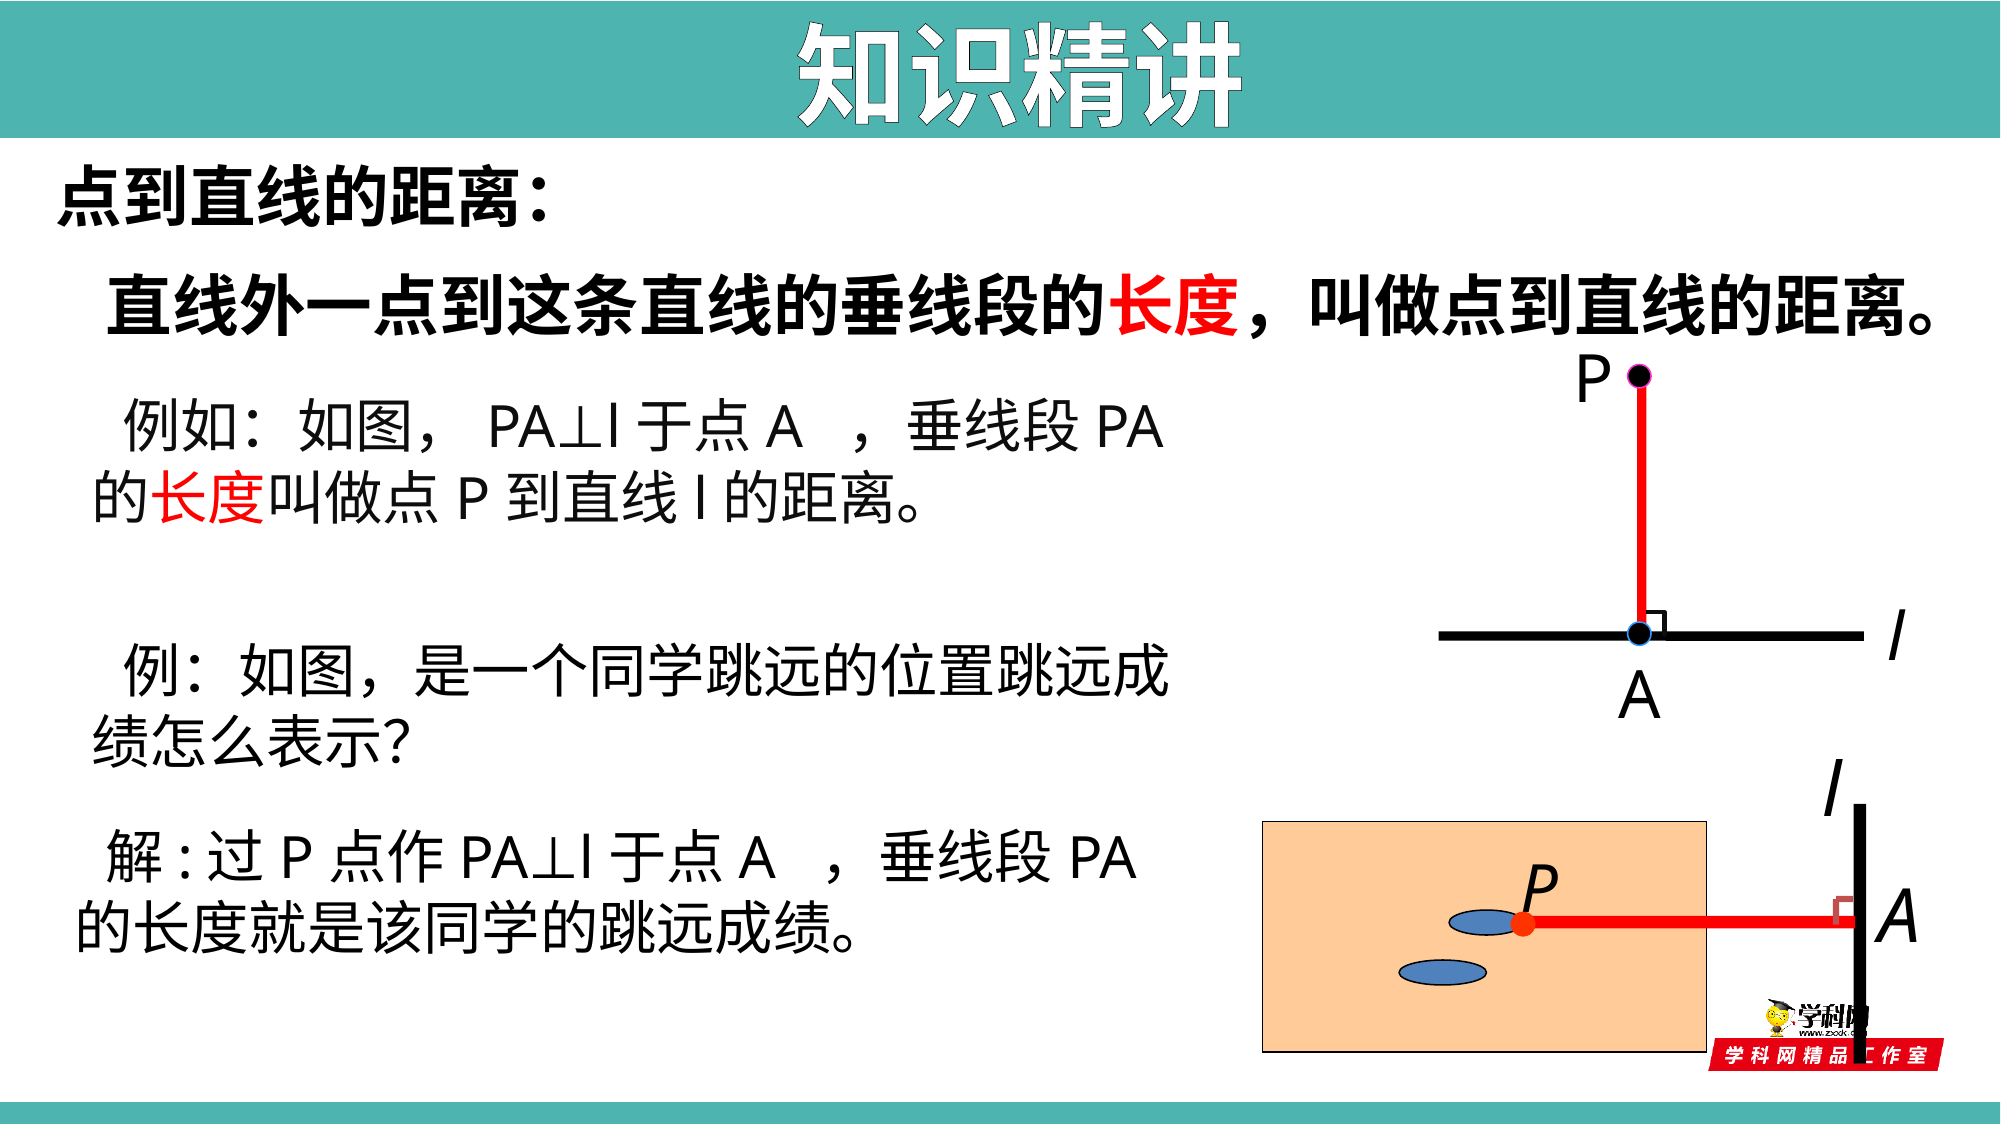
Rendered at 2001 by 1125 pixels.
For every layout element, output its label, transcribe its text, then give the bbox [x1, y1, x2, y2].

text_box [1262, 821, 1707, 1052]
text_box [1449, 910, 1505, 936]
picture [0, 1, 2001, 1124]
text_box 直线外一点到这条直线的垂线段的长度，叫做点到直线的距离。 [91, 256, 1960, 351]
text_box l [1808, 749, 1871, 839]
text_box 点到直线的距离： [40, 147, 610, 251]
text_box 例：如图，是一个同学跳远的位置跳远成绩怎么表示？ [76, 618, 1213, 783]
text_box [1835, 898, 1854, 925]
text_box A [1863, 859, 1964, 965]
text_box 知识精讲 [780, 0, 1261, 148]
text_box 例如：如图，PA⊥l于点A ，垂线段PA的长度叫做点P到直线l的距离。 [76, 373, 1213, 539]
text_box P [1505, 838, 1594, 934]
text_box 解:过P点作PA⊥l于点A ，垂线段PA的长度就是该同学的跳远成绩。 [59, 804, 1204, 969]
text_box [1438, 327, 1922, 740]
text_box [1399, 960, 1487, 985]
text_box [1511, 912, 1535, 936]
